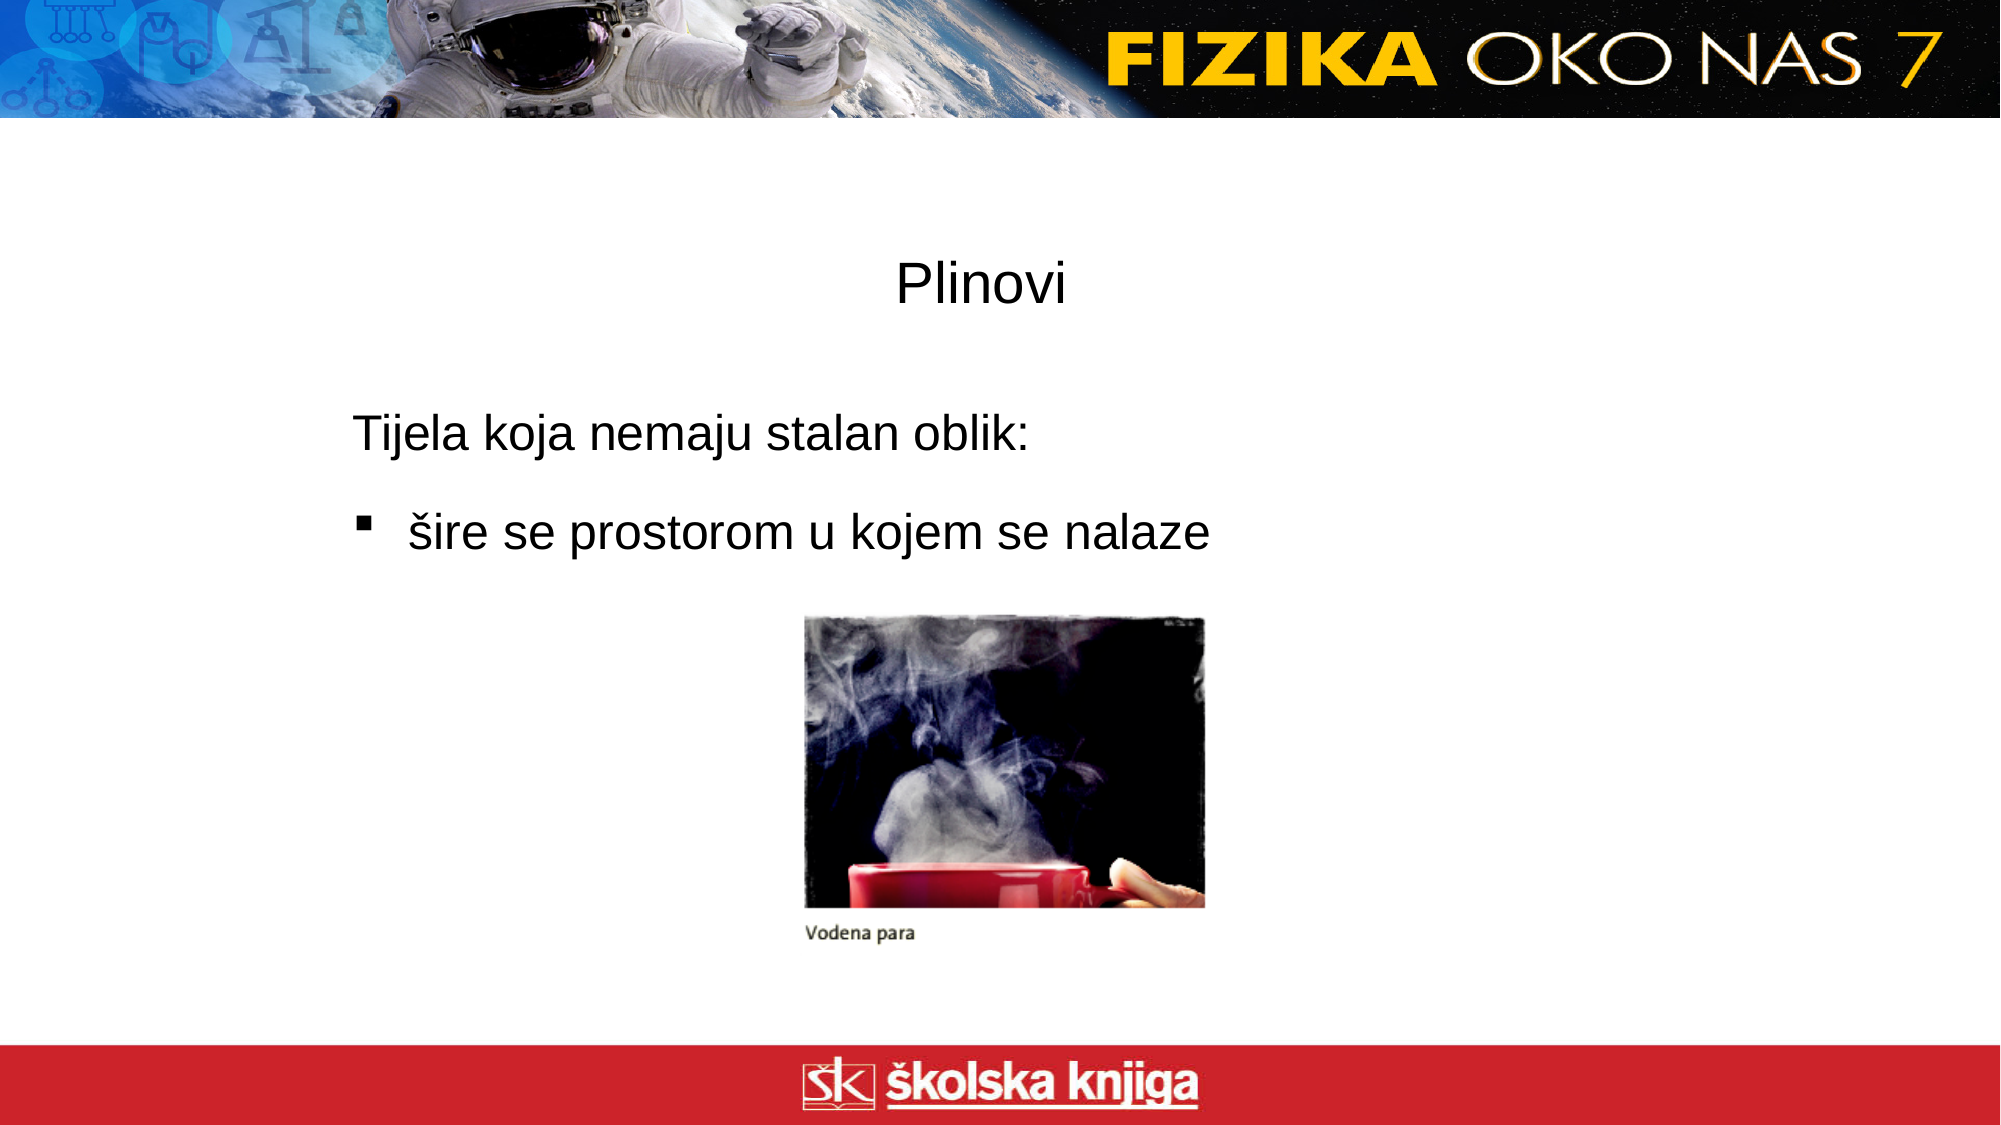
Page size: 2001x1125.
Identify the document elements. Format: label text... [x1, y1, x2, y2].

text_box Plinovi [880, 237, 1099, 323]
list Tijela koja nemaju stalan oblik: šire se prostorom u kojem se nalaze [337, 362, 1325, 604]
picture [0, 0, 2001, 1125]
